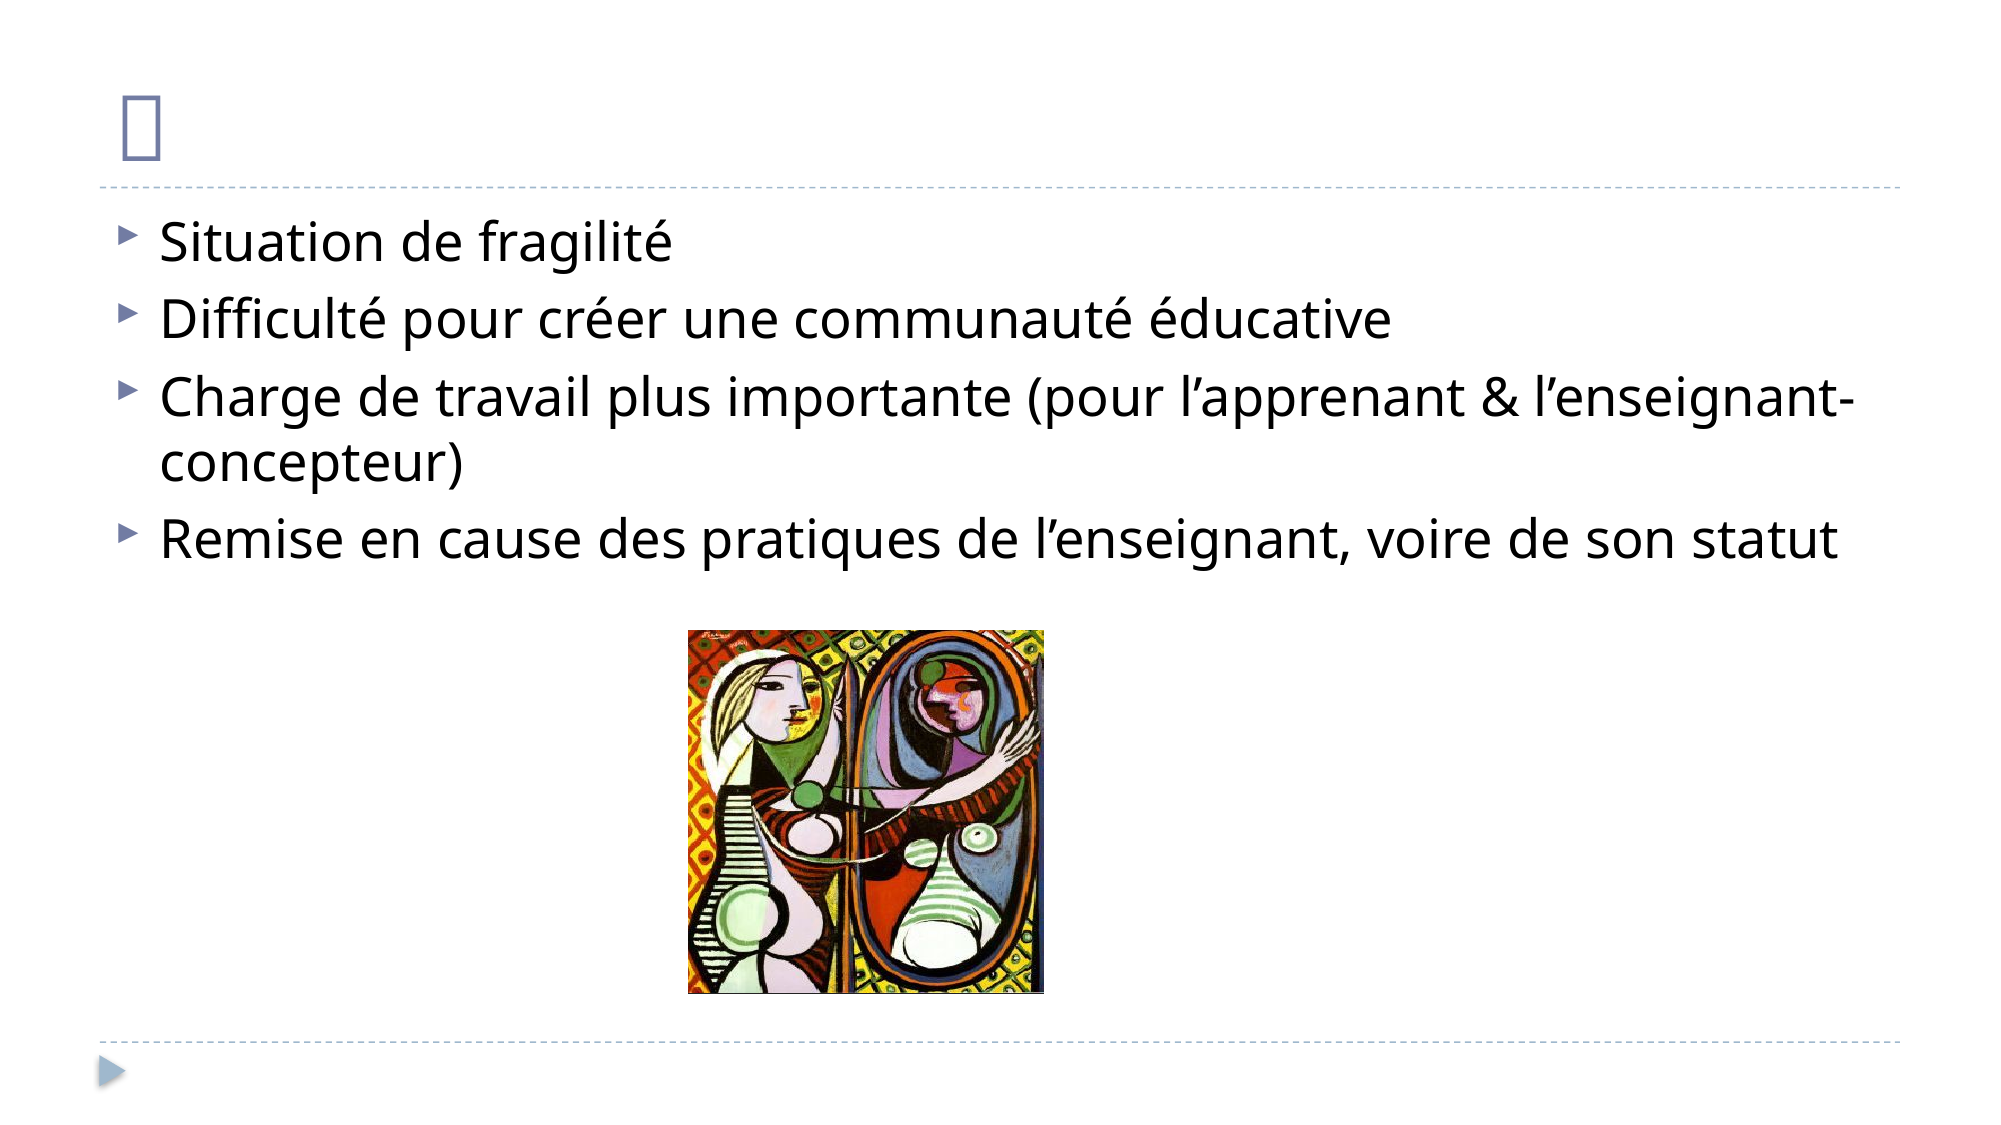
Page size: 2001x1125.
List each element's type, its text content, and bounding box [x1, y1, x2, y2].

list Situation de fragilité Difficulté pour créer une communauté éducative Charge de travail plus importante (pour l’apprenant & l’enseignant-concepteur) Remise en cause des pratiques de l’enseignant, voire de son statut [99, 200, 1900, 1010]
picture [688, 630, 1044, 995]
title  [99, 24, 1900, 188]
